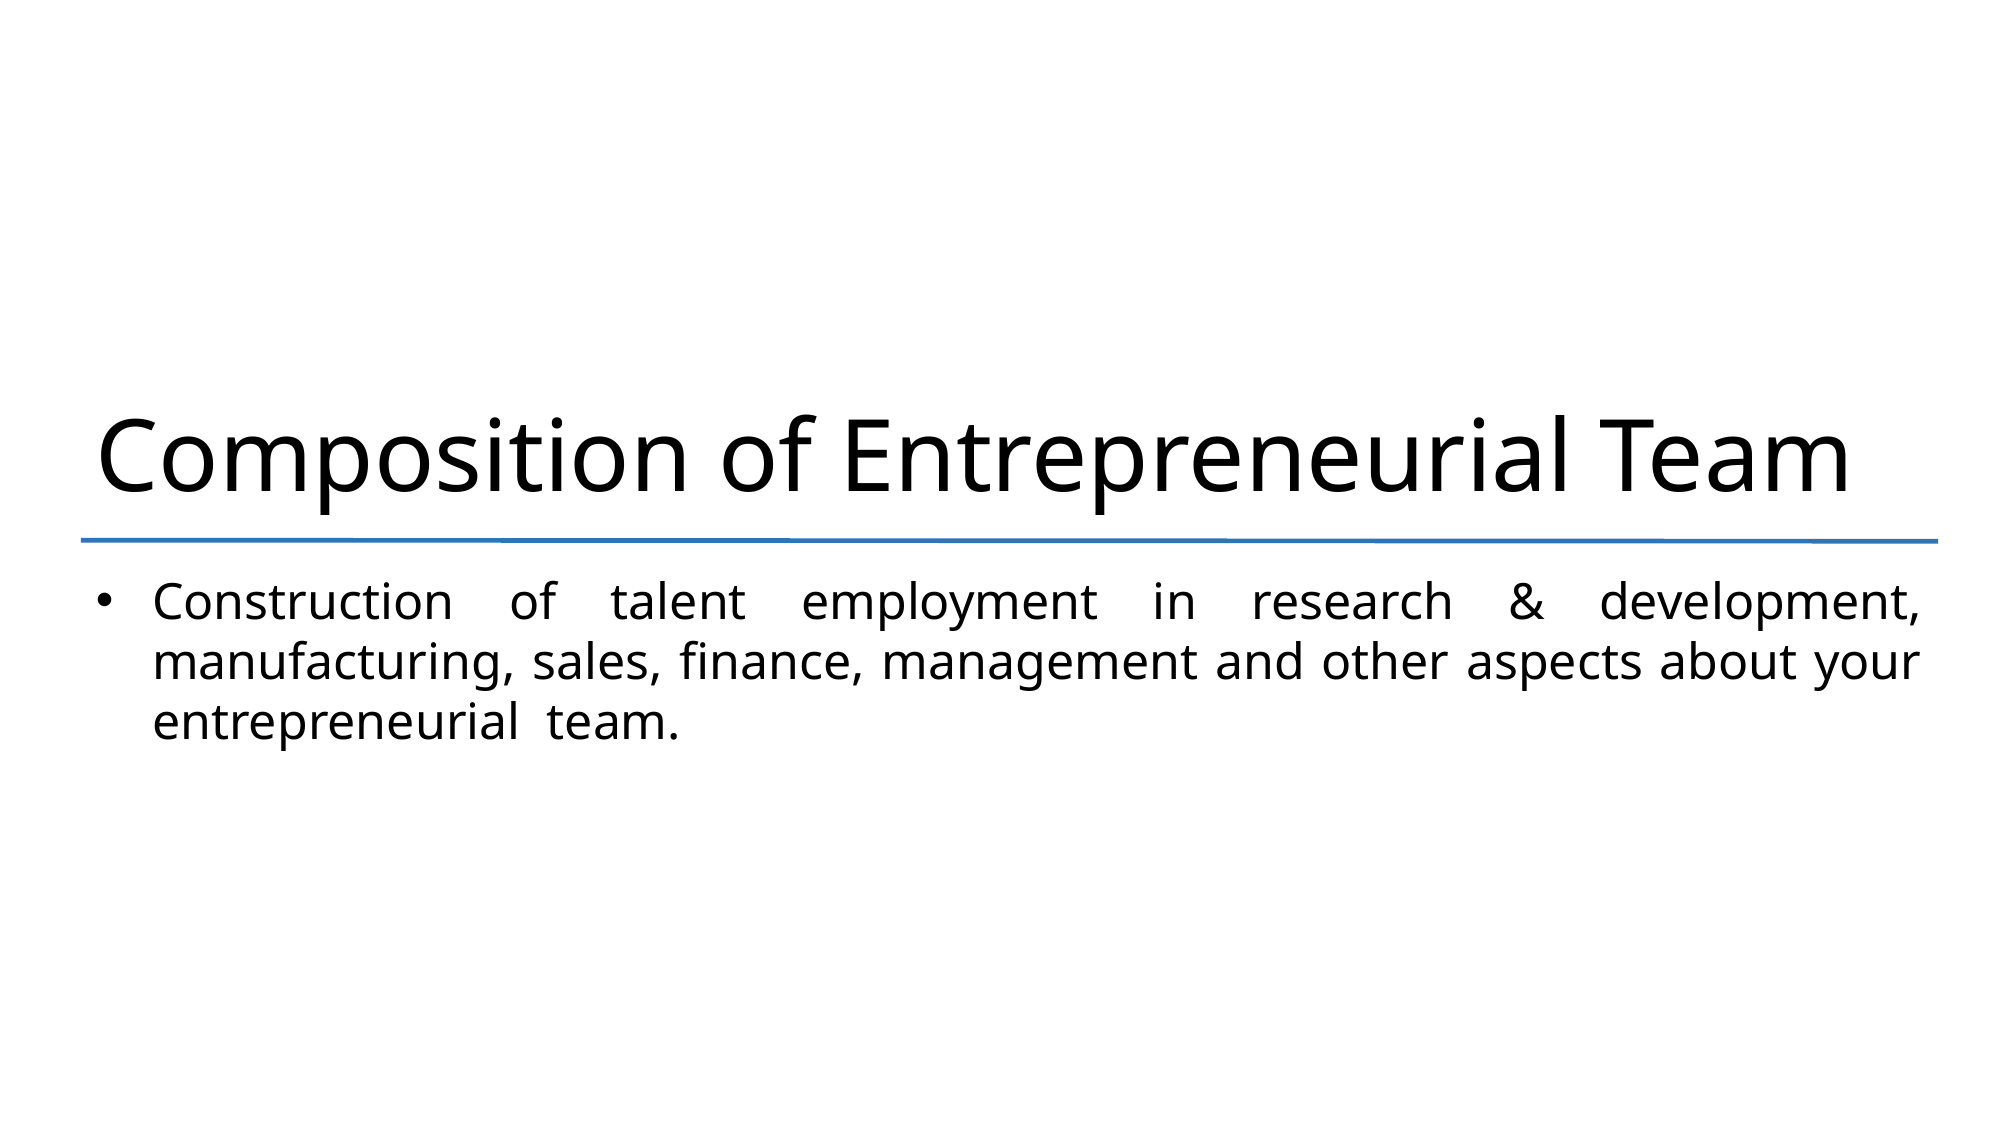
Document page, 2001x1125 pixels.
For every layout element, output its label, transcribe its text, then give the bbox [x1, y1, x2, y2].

text_box Construction of talent employment in research & development, manufacturing, sales, finance, management and other aspects about your entrepreneurial team. [80, 561, 1939, 738]
text_box Composition of Entrepreneurial Team [80, 241, 1939, 521]
